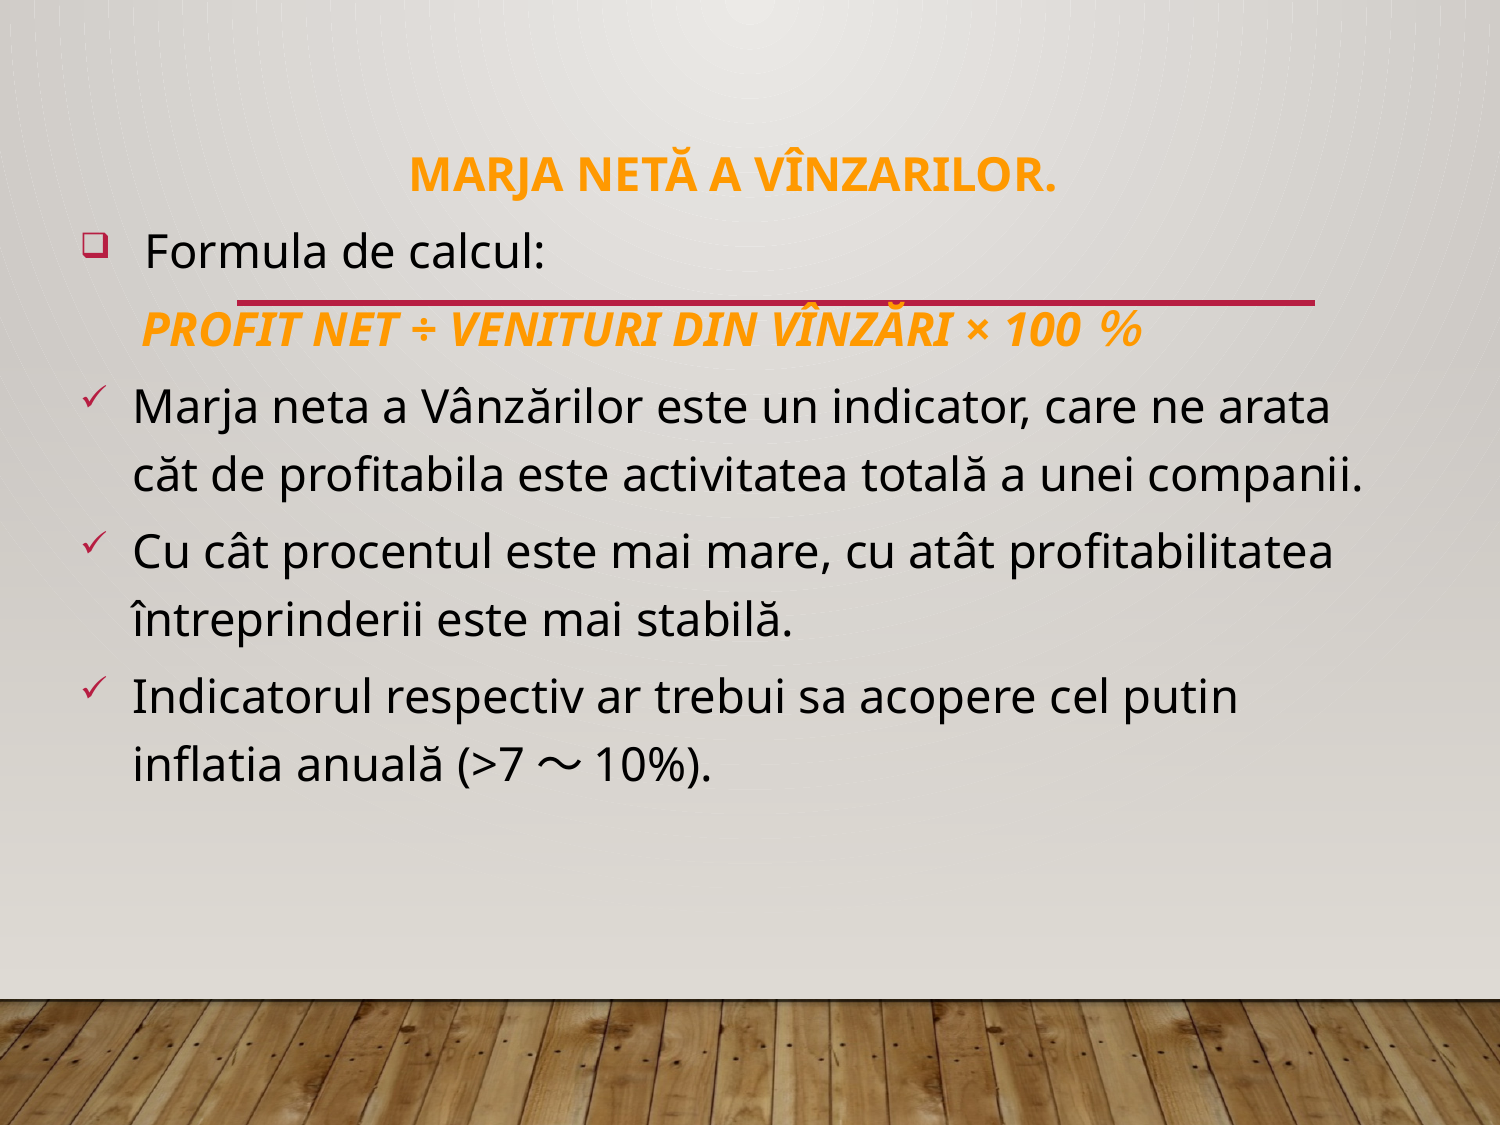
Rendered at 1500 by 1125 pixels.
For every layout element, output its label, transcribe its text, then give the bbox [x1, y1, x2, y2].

list MARJA NETĂ A VÎNZARILOR. Formula de calcul: PROFIT NET ÷ VENITURI DIN VÎNZĂRI × 100％ Marja neta a Vânzărilor este un indicator, care ne arata căt de profitabila este activitatea totală a unei companii. Cu cât procentul este mai mare, cu atât profitabilitatea întreprinderii este mai stabilă. Indicatorul respectiv ar trebui sa acopere cel putin inflatia anuală (>7～10%). [64, 125, 1415, 810]
picture [0, 999, 1500, 1125]
